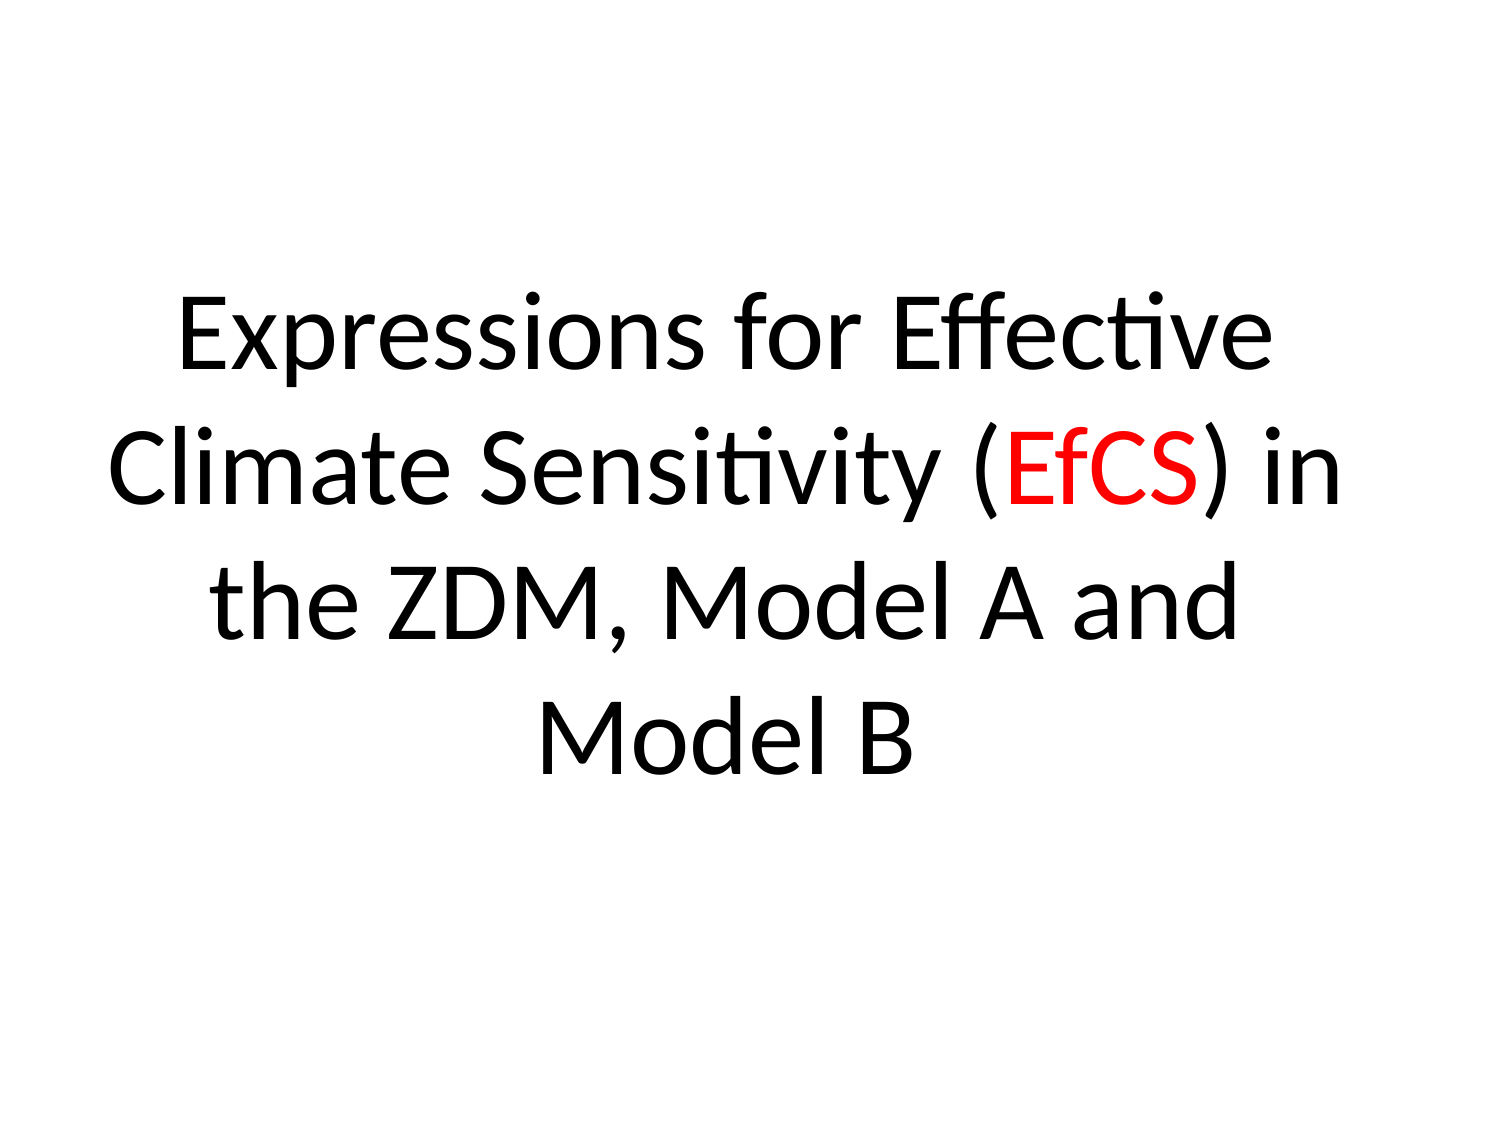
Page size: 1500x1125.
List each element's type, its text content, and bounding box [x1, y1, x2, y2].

title Expressions for Effective Climate Sensitivity (EfCS) in the ZDM, Model A and Model B [88, 149, 1364, 905]
